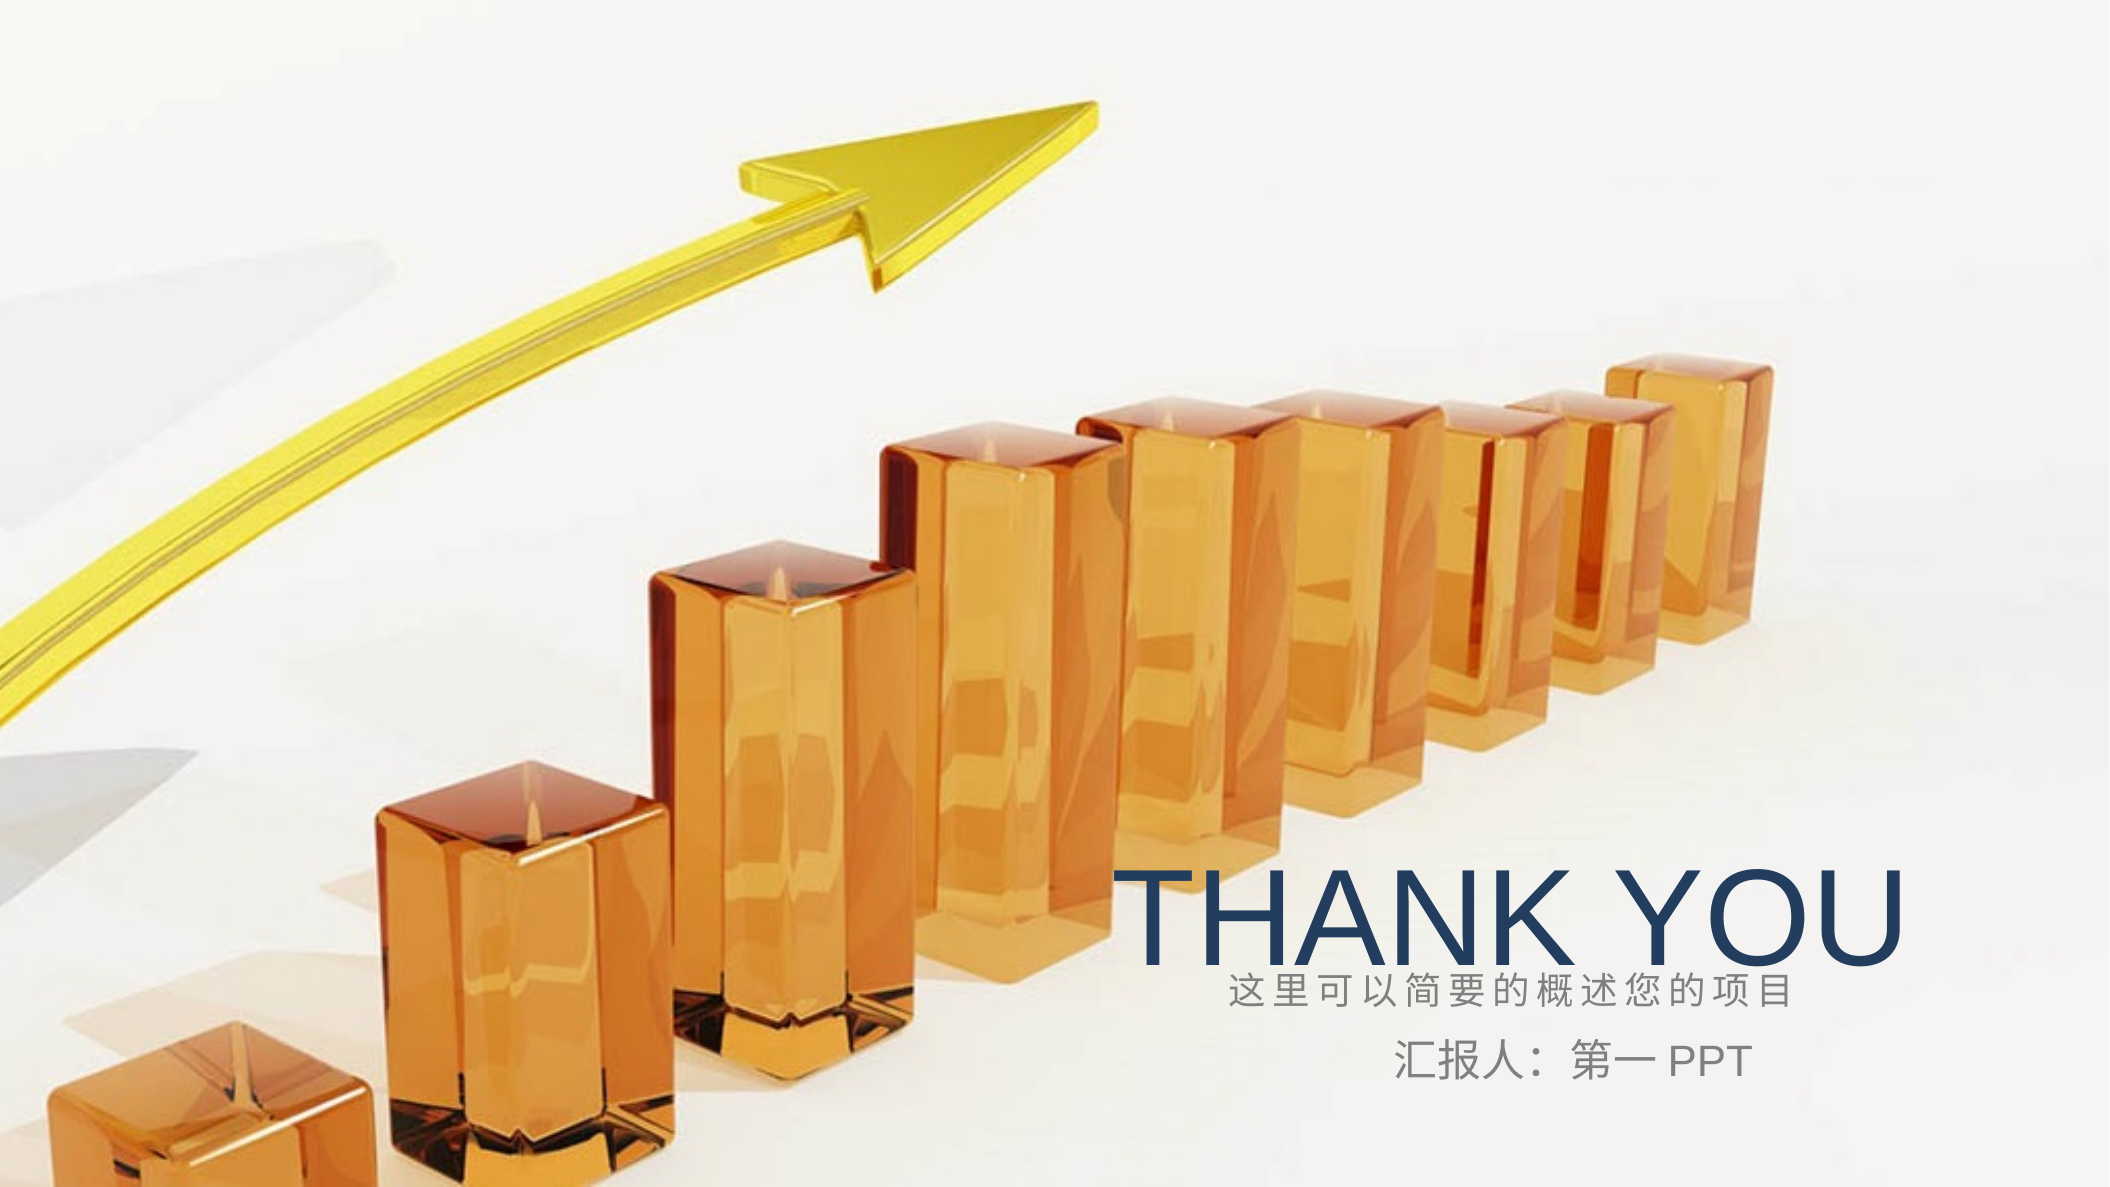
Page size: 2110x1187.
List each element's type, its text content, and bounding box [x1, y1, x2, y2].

text_box 这里可以简要的概述您的项目 [995, 1001, 2028, 1019]
text_box THANK YOU [901, 771, 2110, 1001]
text_box [0, 0, 2110, 1187]
text_box 汇报人：第一PPT [1335, 1009, 1811, 1093]
